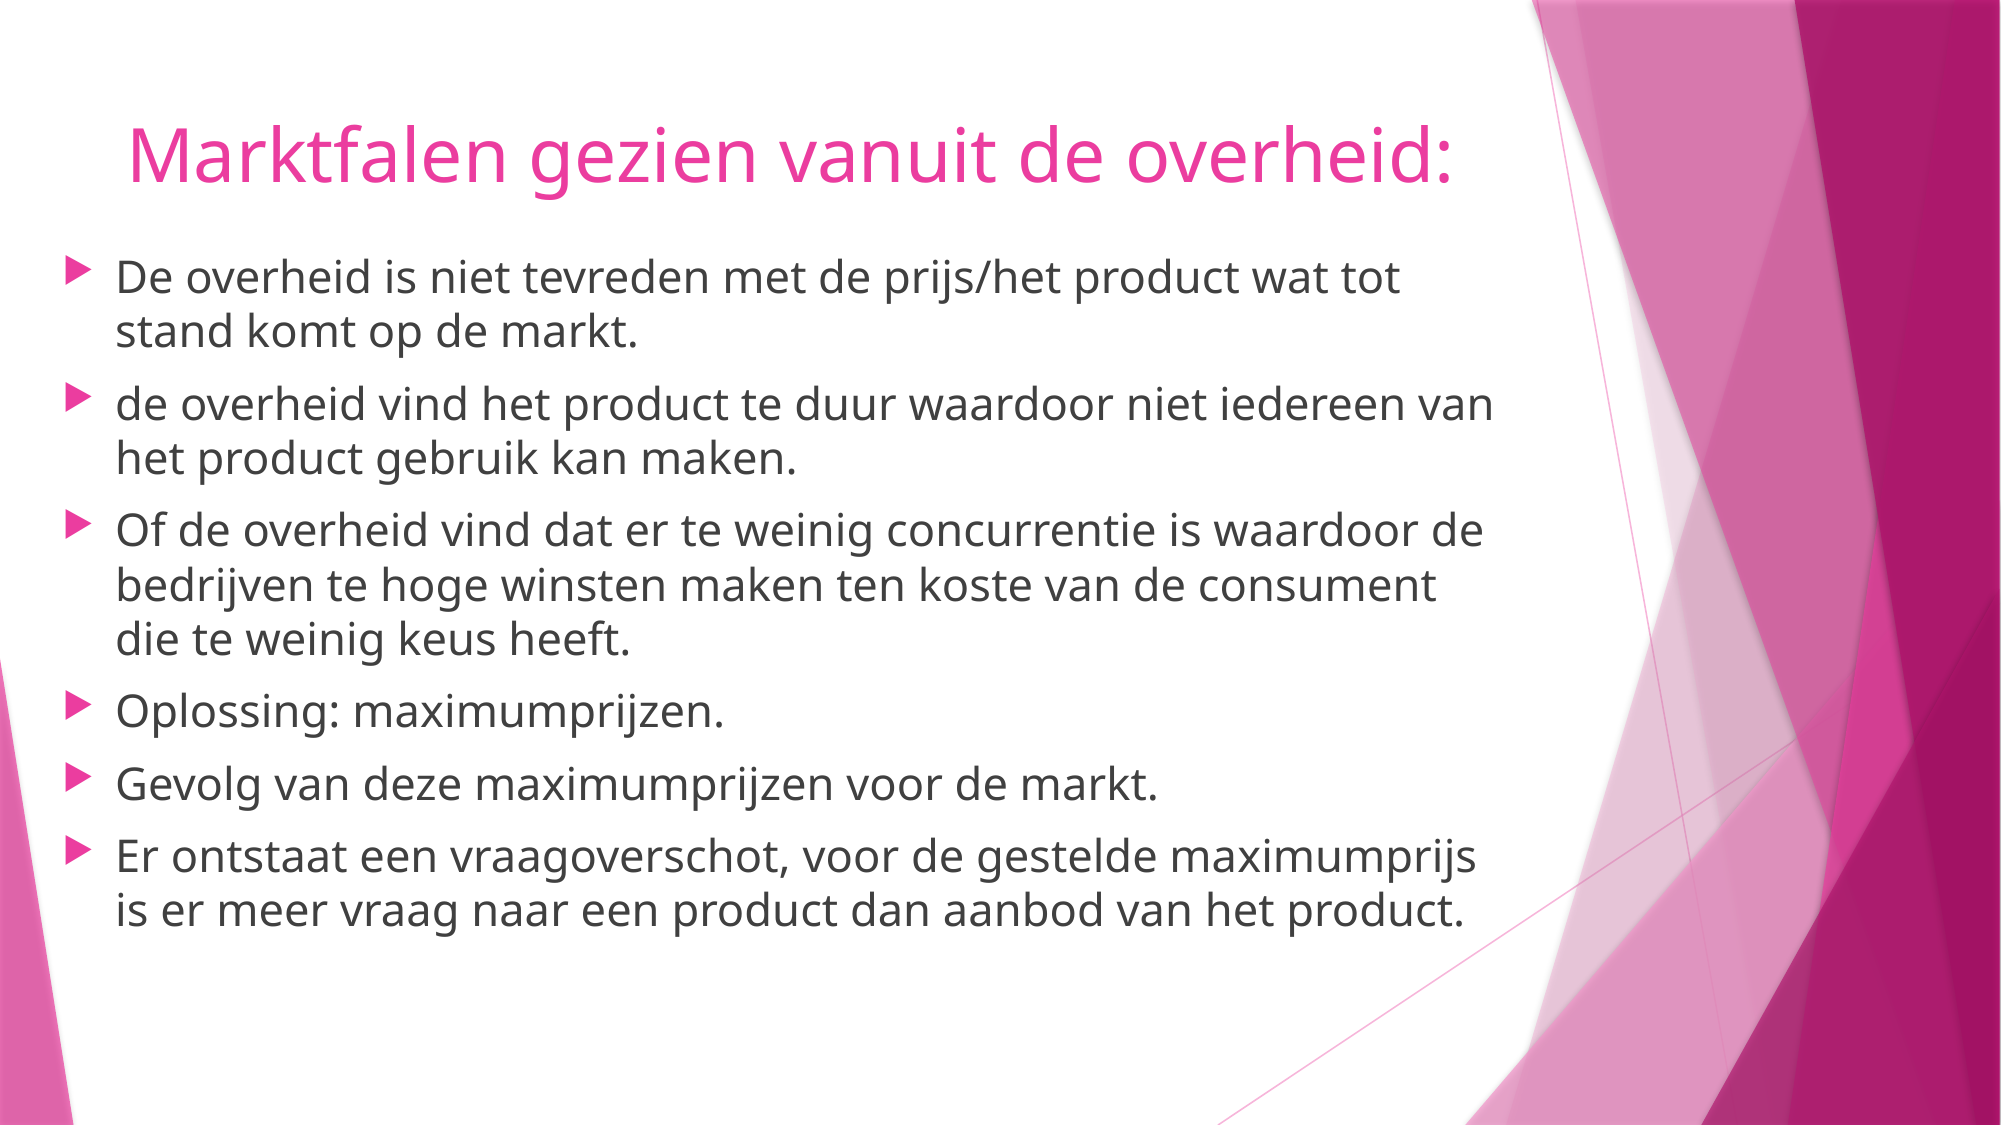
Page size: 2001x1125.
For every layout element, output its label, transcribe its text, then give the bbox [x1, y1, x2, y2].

title Marktfalen gezien vanuit de overheid: [111, 99, 1522, 240]
list De overheid is niet tevreden met de prijs/het product wat tot stand komt op de markt. de overheid vind het product te duur waardoor niet iedereen van het product gebruik kan maken. Of de overheid vind dat er te weinig concurrentie is waardoor de bedrijven te hoge winsten maken ten koste van de consument die te weinig keus heeft. Oplossing: maximumprijzen. Gevolg van deze maximumprijzen voor de markt. Er ontstaat een vraagoverschot, voor de gestelde maximumprijs is er meer vraag naar een product dan aanbod van het product. [47, 240, 1522, 991]
